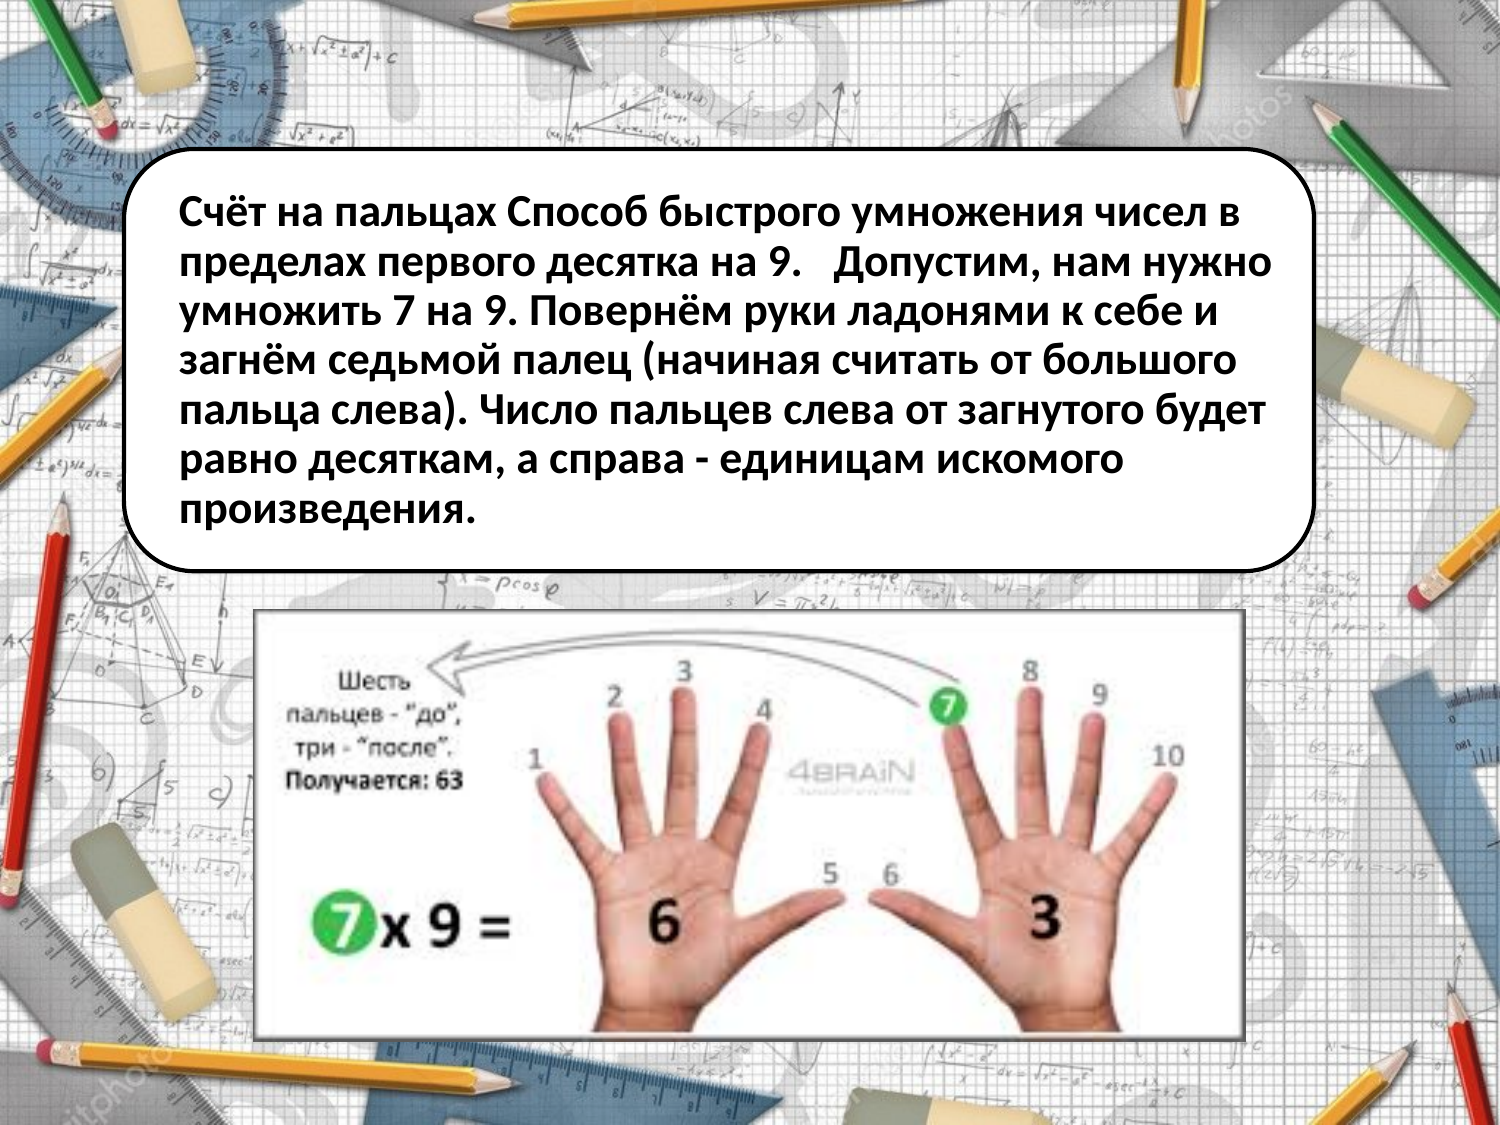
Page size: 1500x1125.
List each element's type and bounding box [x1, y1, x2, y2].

text_box [123, 148, 1315, 589]
picture [0, 0, 1500, 1125]
